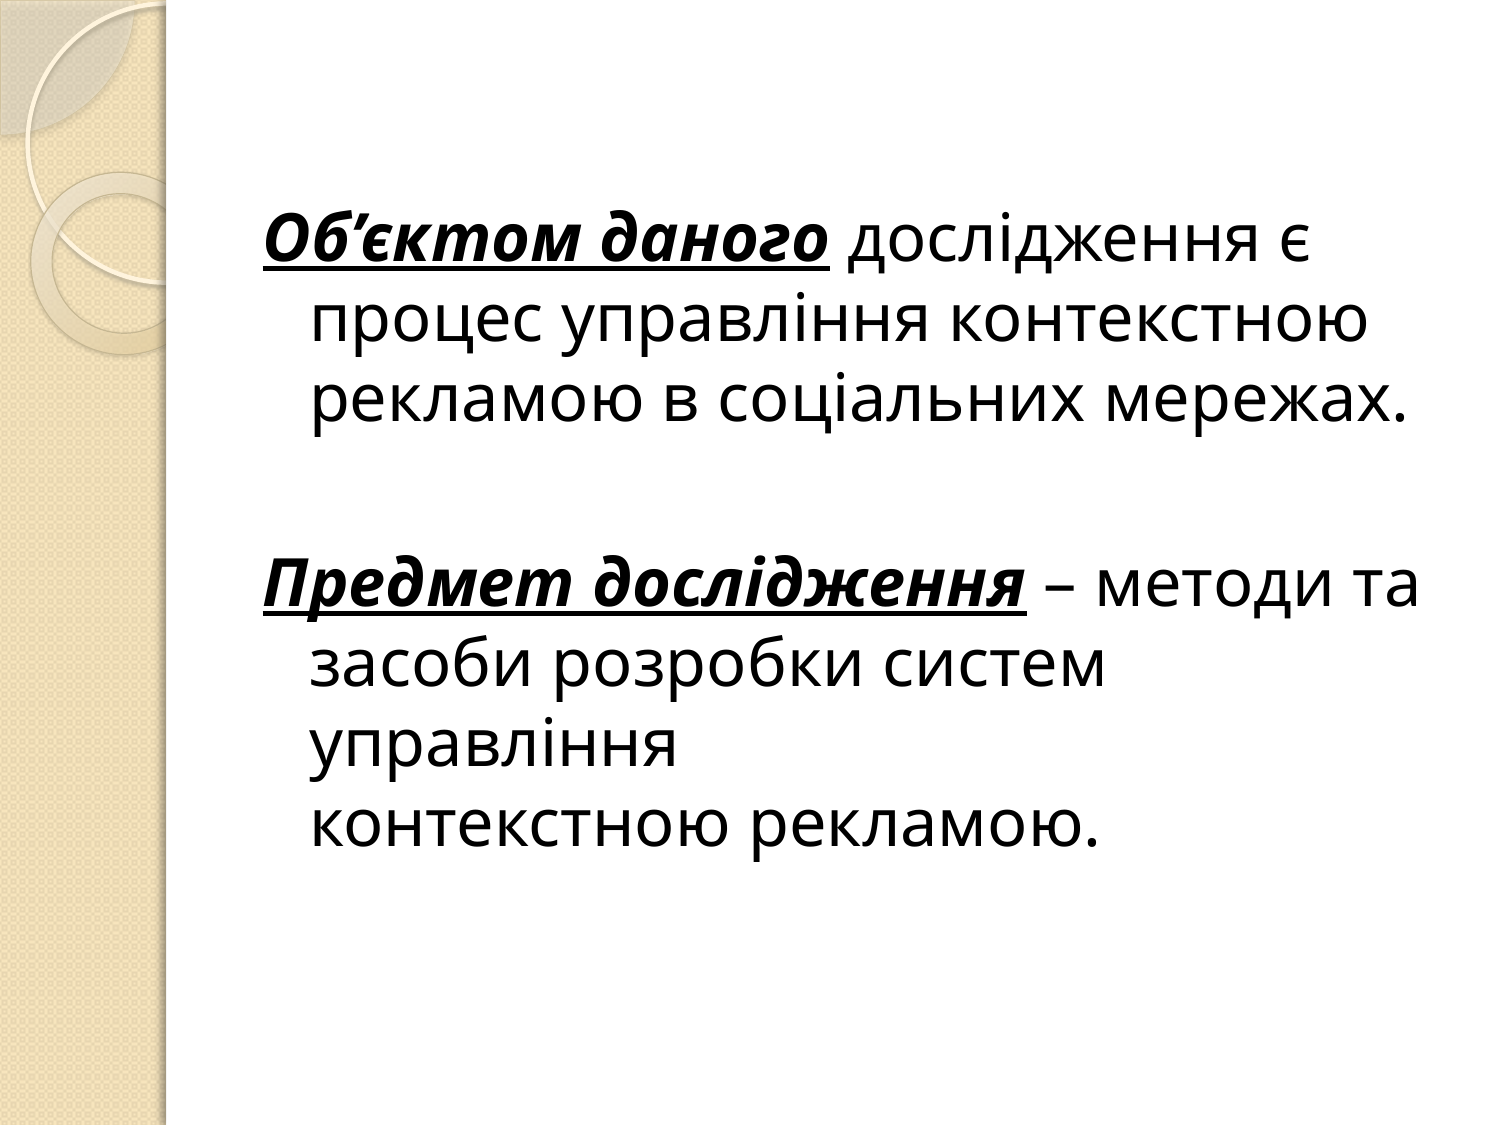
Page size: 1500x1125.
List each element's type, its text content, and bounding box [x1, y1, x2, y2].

list Об’єктом даного дослідження є процес управління контекстною рекламою в соціальних мережах. Предмет дослідження – методи та засоби розробки систем управління контекстною рекламою. [234, 187, 1465, 975]
